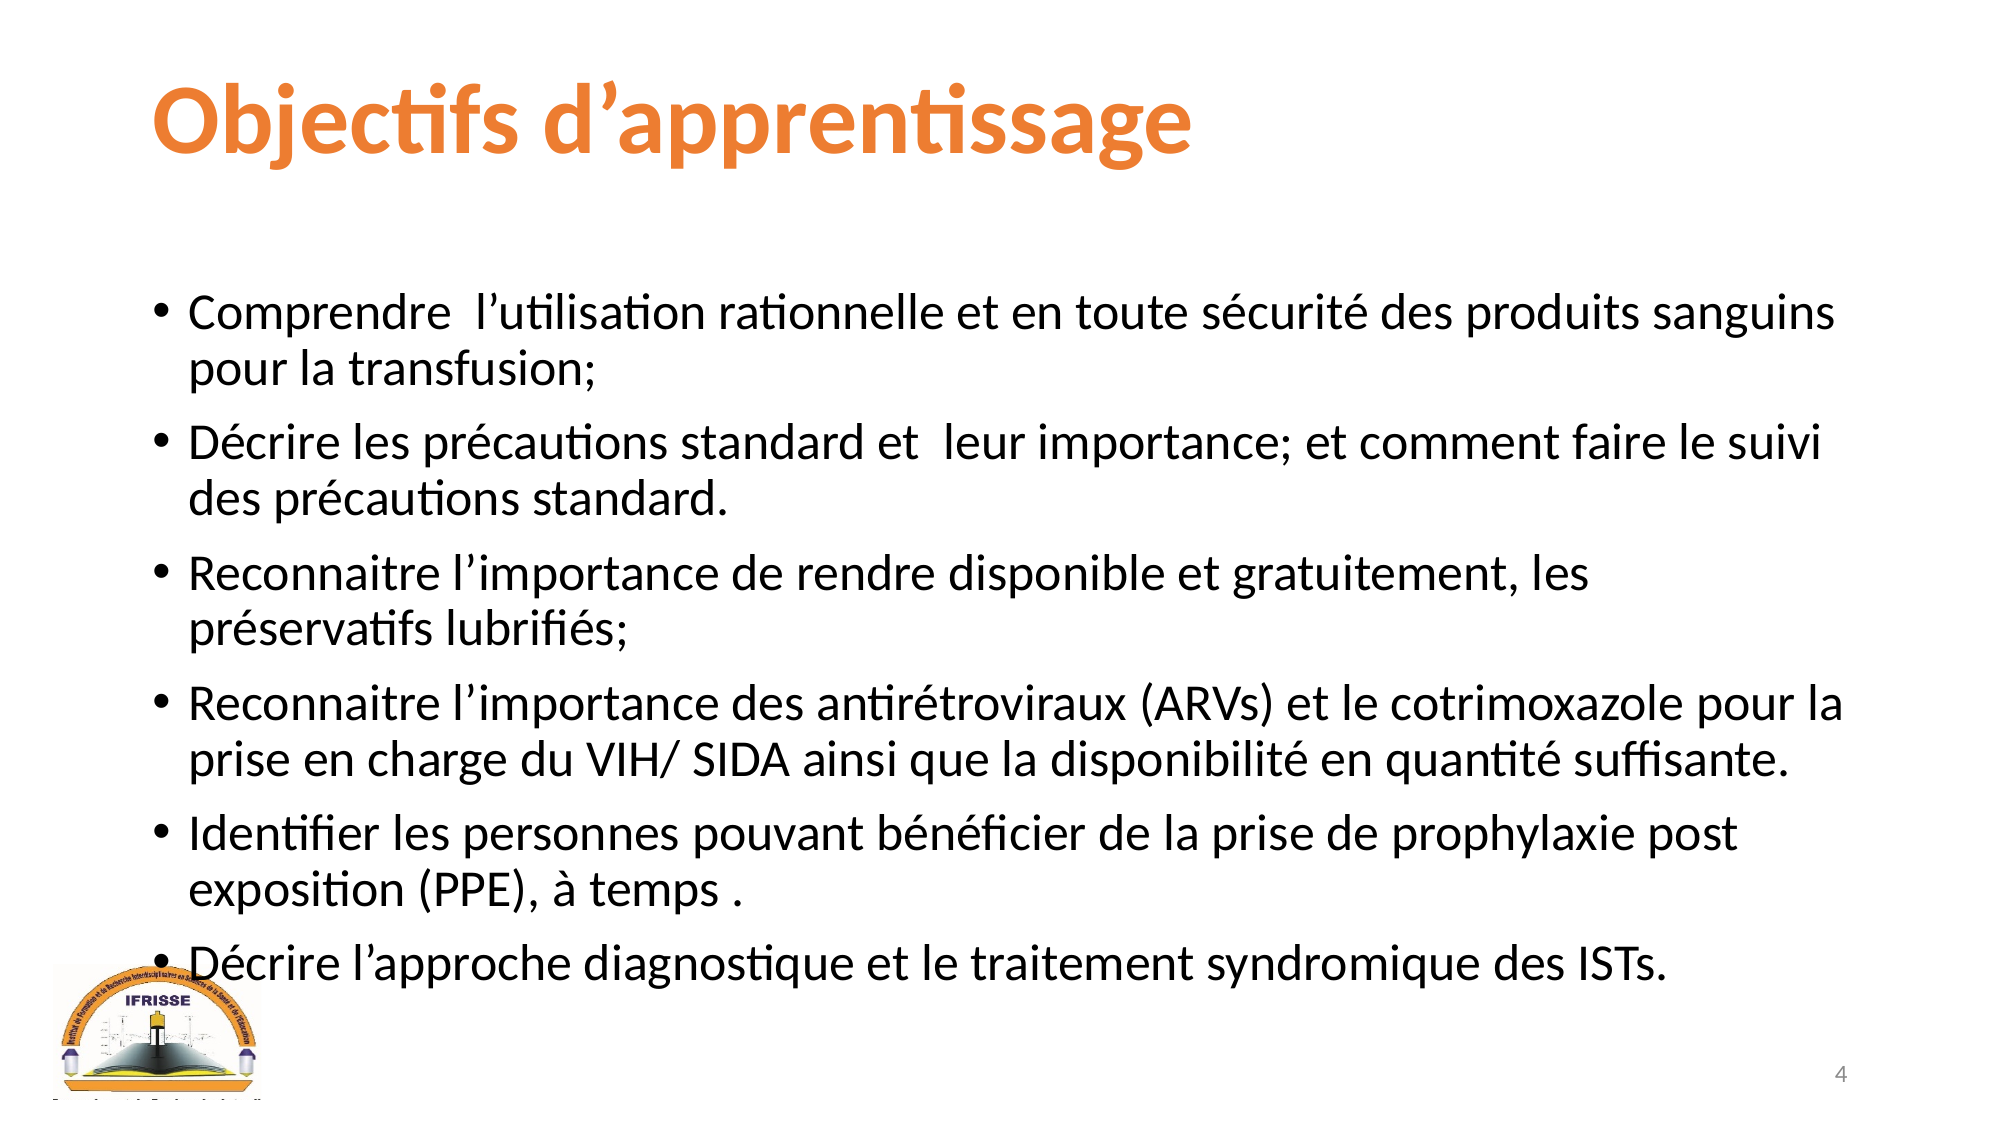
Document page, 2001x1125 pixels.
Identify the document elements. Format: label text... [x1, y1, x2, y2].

list Comprendre l’utilisation rationnelle et en toute sécurité des produits sanguins pour la transfusion; Décrire les précautions standard et leur importance; et comment faire le suivi des précautions standard. Reconnaitre l’importance de rendre disponible et gratuitement, les préservatifs lubrifiés; Reconnaitre l’importance des antirétroviraux (ARVs) et le cotrimoxazole pour la prise en charge du VIH/ SIDA ainsi que la disponibilité en quantité suffisante. Identifier les personnes pouvant bénéficier de la prise de prophylaxie post exposition (PPE), à temps . Décrire l’approche diagnostique et le traitement syndromique des ISTs. [137, 277, 1863, 1014]
slide_number 4 [1412, 1042, 1863, 1103]
picture [53, 964, 262, 1100]
title Objectifs d’apprentissage [137, 59, 1212, 203]
